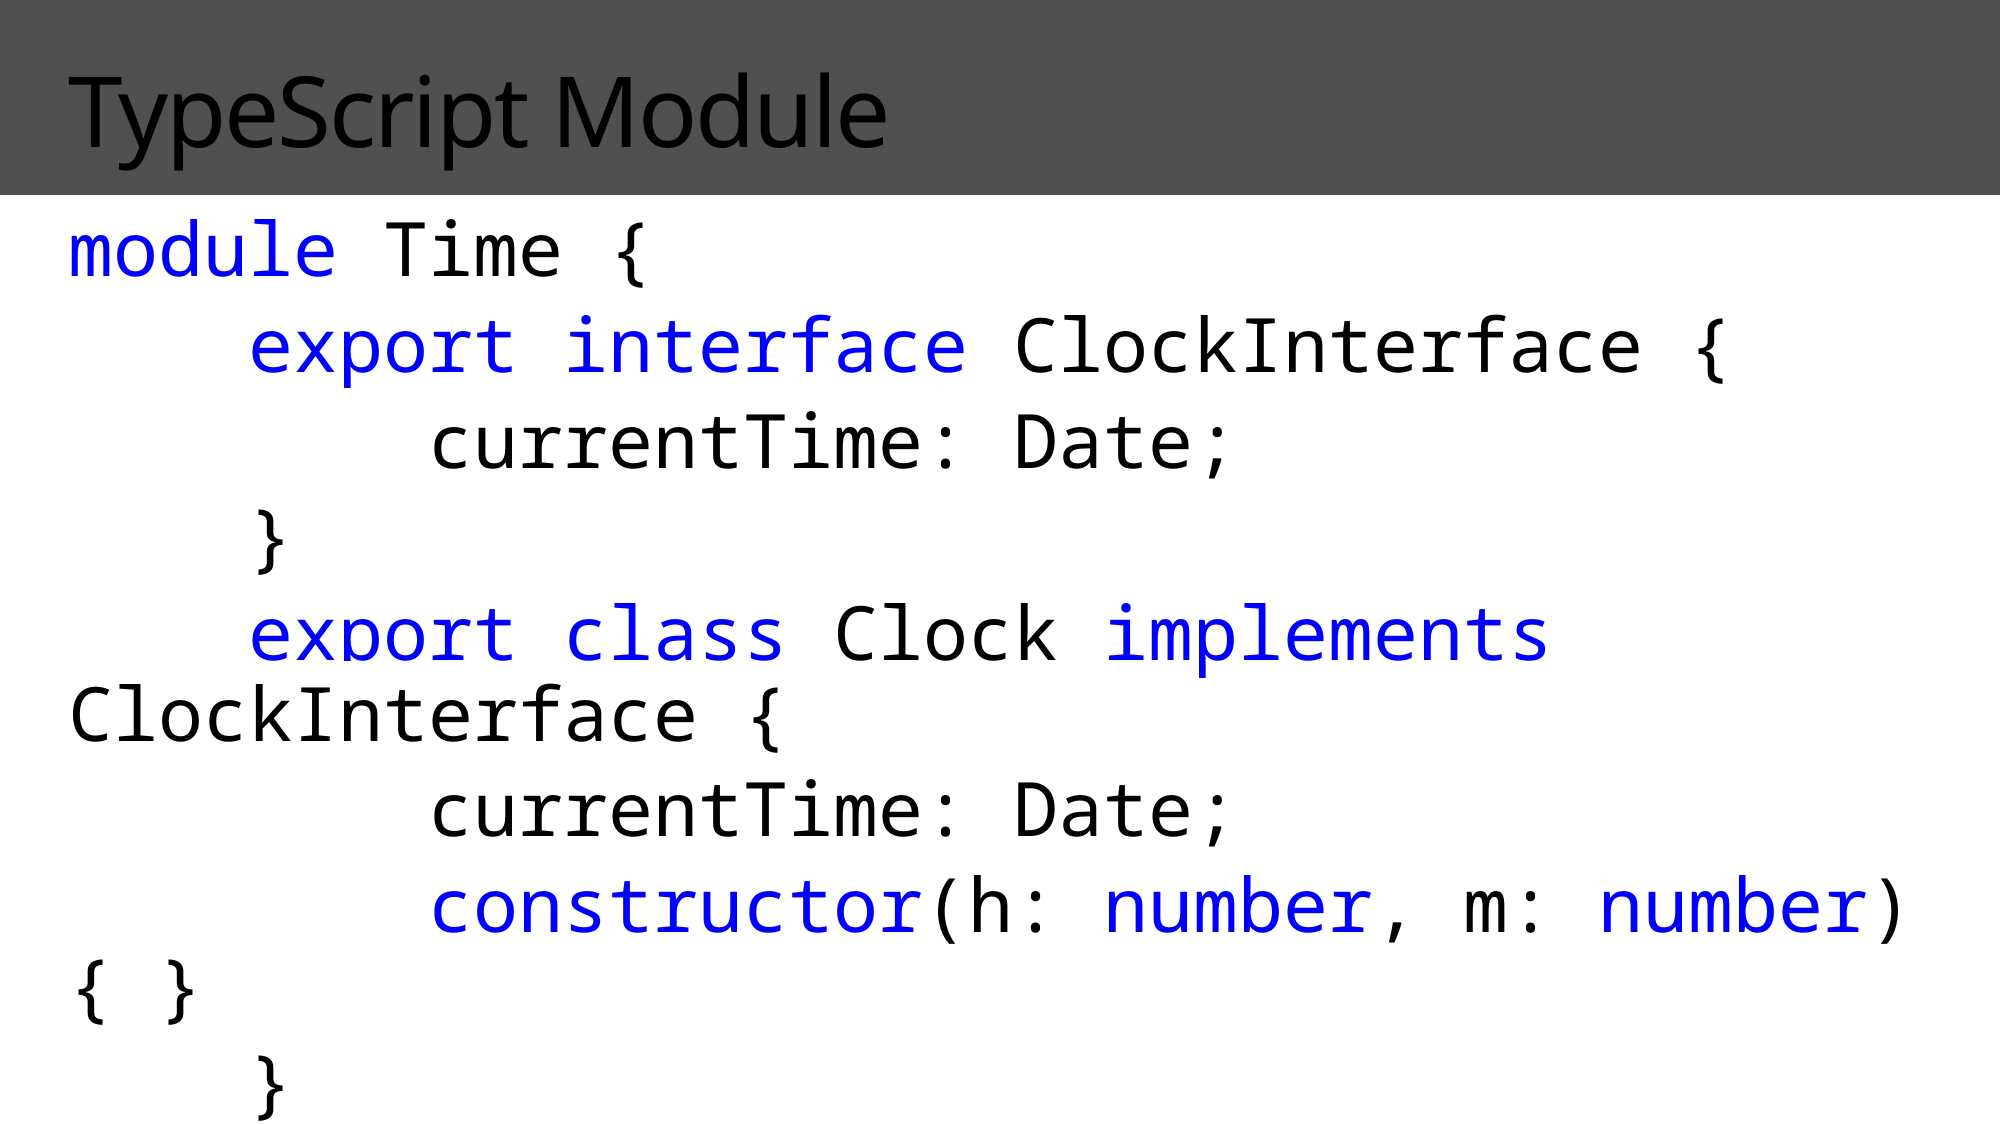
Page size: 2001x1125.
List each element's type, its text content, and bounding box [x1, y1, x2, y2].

list module Time { export interface ClockInterface { currentTime: Date; } export class Clock implements ClockInterface { currentTime: Date; constructor(h: number, m: number) { } } } [44, 196, 1956, 1125]
title TypeScript Module [44, 47, 1957, 196]
